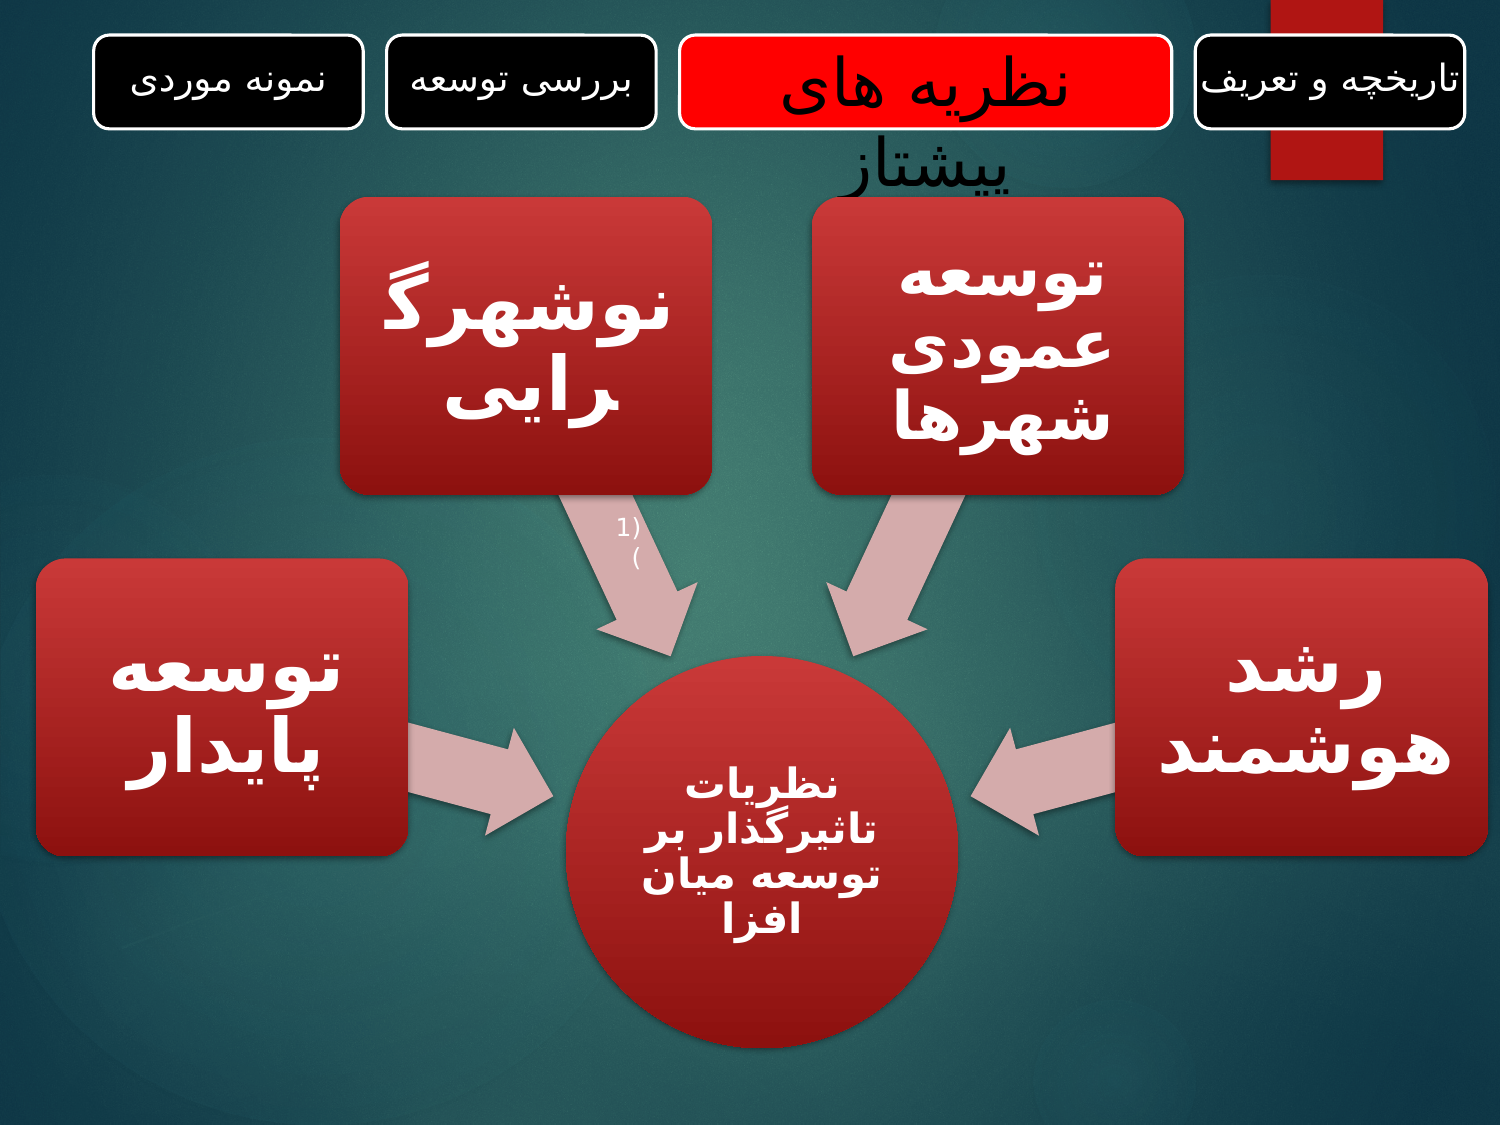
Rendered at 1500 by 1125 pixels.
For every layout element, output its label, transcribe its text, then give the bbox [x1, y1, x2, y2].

text_box نظریه های پیشتاز [703, 32, 1149, 174]
text_box [1193, 107, 1467, 131]
text_box بررسی توسعه [386, 46, 657, 107]
text_box [92, 33, 365, 131]
text_box [1194, 33, 1466, 46]
text_box [677, 33, 703, 131]
text_box تاریخچه و تعریف [1171, 46, 1489, 107]
text_box نمونه موردی [93, 46, 364, 107]
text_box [35, 175, 1489, 1070]
text_box [385, 33, 658, 131]
text_box [1149, 33, 1174, 131]
